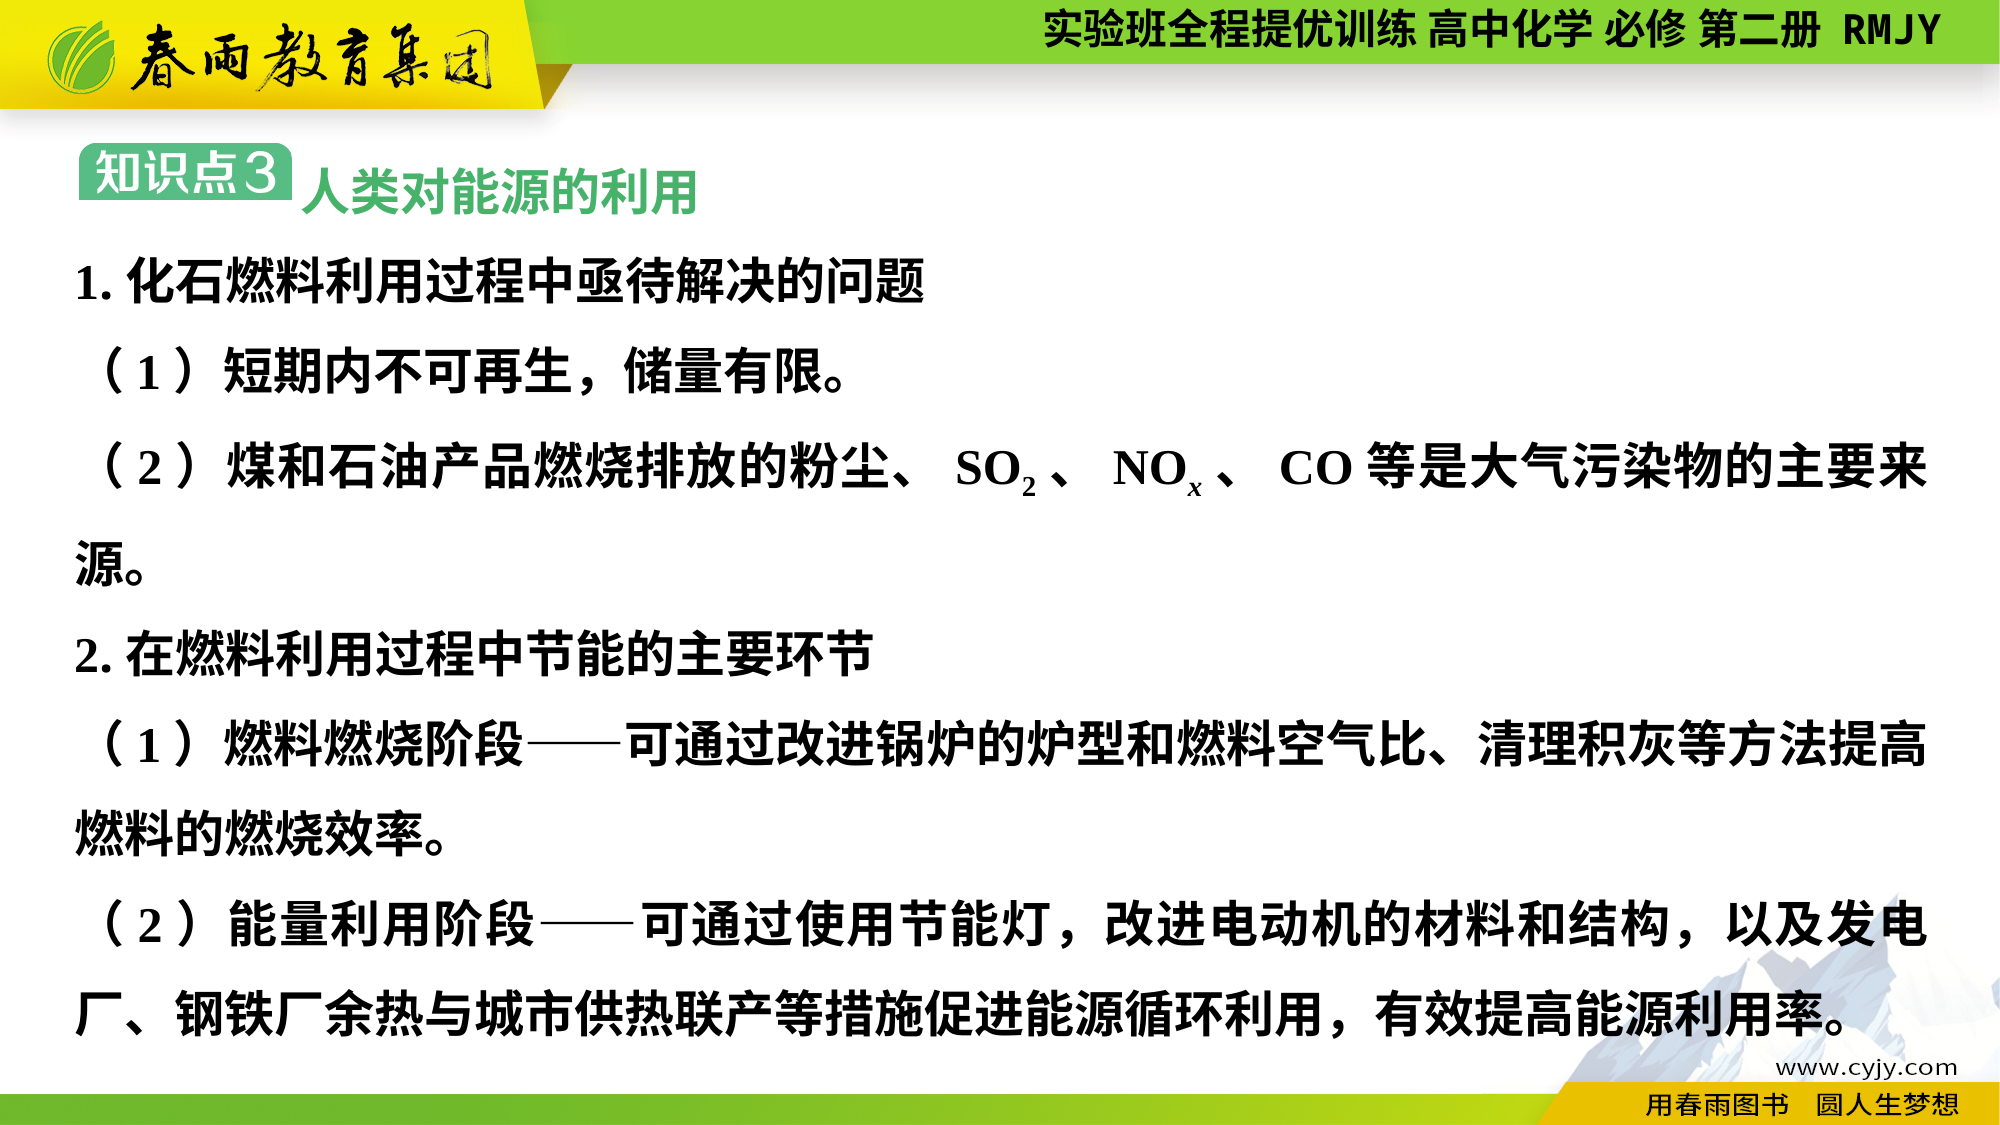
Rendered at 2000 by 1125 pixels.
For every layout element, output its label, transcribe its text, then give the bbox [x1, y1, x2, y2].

picture [0, 0, 2000, 1125]
list 人类对能源的利用 1.化石燃料利用过程中亟待解决的问题 （1）短期内不可再生，储量有限。 （2）煤和石油产品燃烧排放的粉尘、SO2、NOx、CO等是大气污染物的主要来源。 2.在燃料利用过程中节能的主要环节 （1）燃料燃烧阶段——可通过改进锅炉的炉型和燃料空气比、清理积灰等方法提高燃料的燃烧效率。 （2）能量利用阶段——可通过使用节能灯，改进电动机的材料和结构，以及发电厂、钢铁厂余热与城市供热联产等措施促进能源循环利用，有效提高能源利用率。 [59, 122, 1944, 944]
